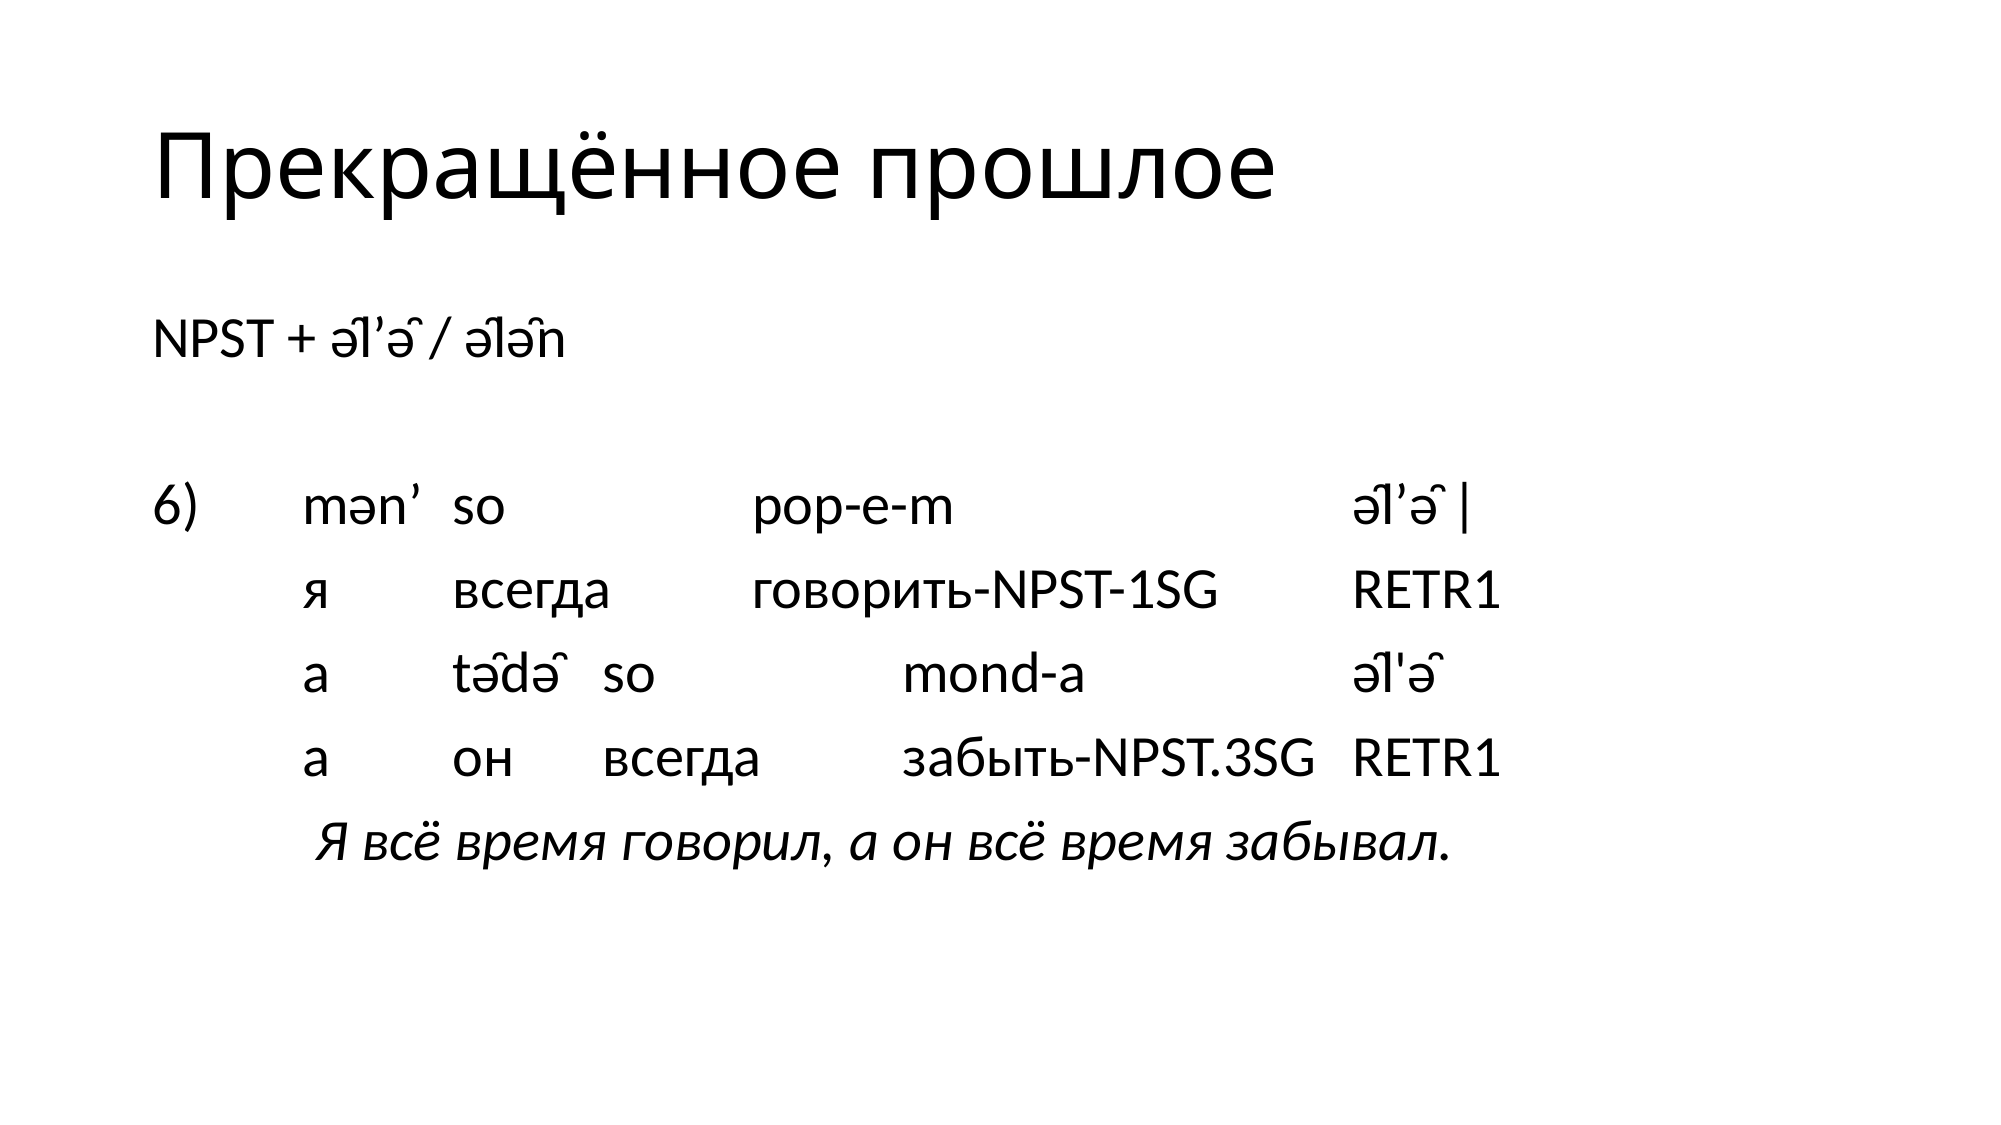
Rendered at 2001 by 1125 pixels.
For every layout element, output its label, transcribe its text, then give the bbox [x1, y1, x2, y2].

title Прекращённое прошлое [137, 59, 1863, 278]
list NPST + ə̑l’ə̑ / ə̑lə̑n 6) mən’ so pop-e-m ə̑l’ə̑ | я всегда говорить-NPST-1SG RETR1 a tə̑də̑ so mond-a ə̑l'ə̑ а он всегда забыть-NPST.3SG RETR1 Я всё время говорил, а он всё время забывал. [137, 299, 1863, 1014]
